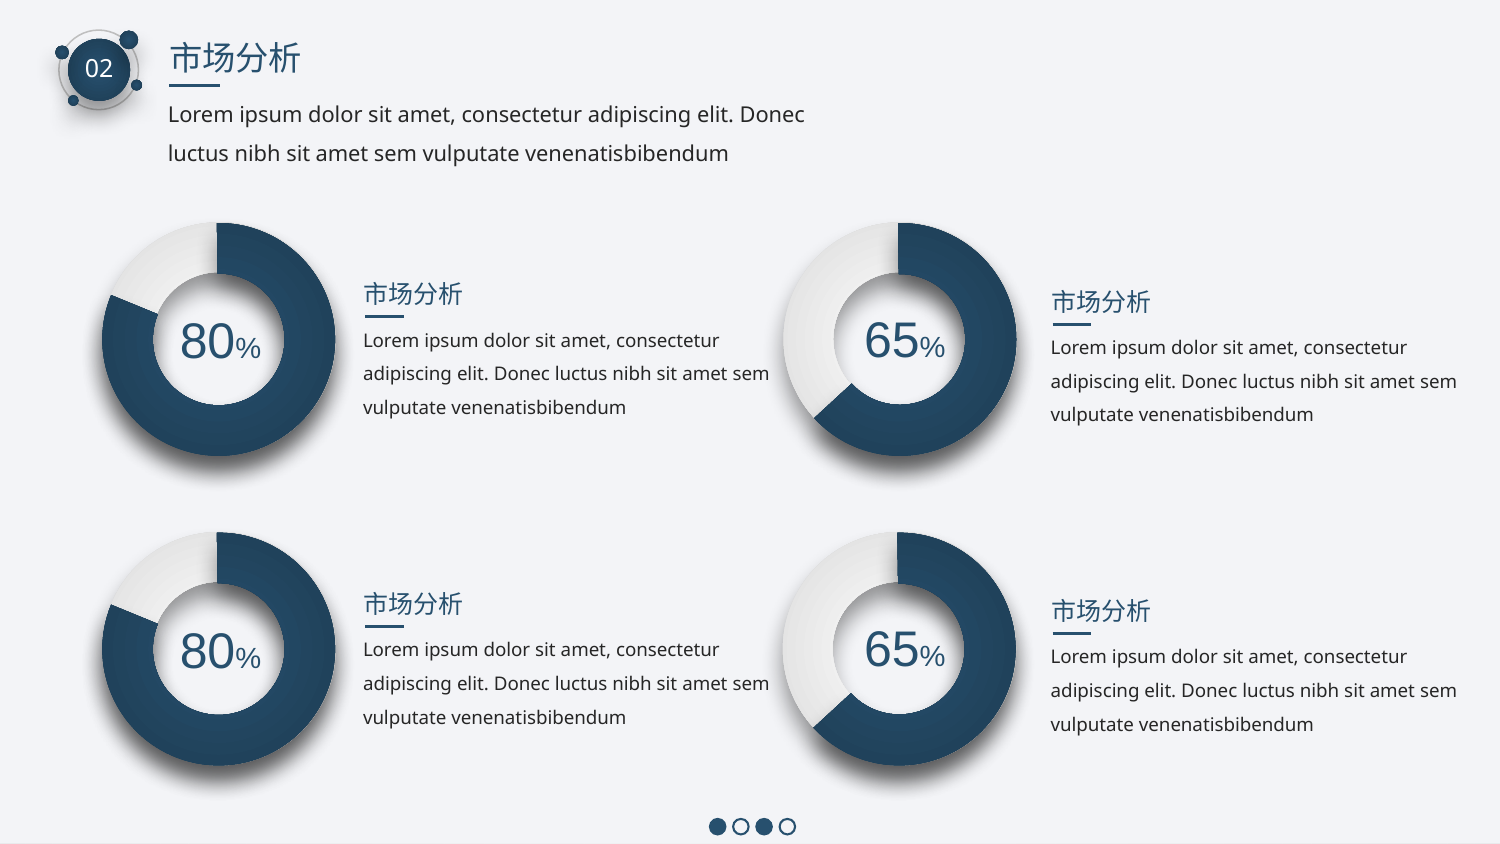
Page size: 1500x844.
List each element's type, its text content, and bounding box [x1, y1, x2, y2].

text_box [782, 531, 1017, 766]
text_box Lorem ipsum dolor sit amet, consectetur adipiscing elit. Donec luctus nibh sit amet sem vulputate venenatisbibendum [348, 619, 782, 736]
text_box 市场分析 [1036, 588, 1322, 634]
text_box Lorem ipsum dolor sit amet, consectetur adipiscing elit. Donec luctus nibh sit amet sem vulputate venenatisbibendum [1035, 626, 1482, 743]
text_box 市场分析 [154, 30, 318, 79]
text_box 市场分析 [349, 581, 634, 626]
text_box Lorem ipsum dolor sit amet, consectetur adipiscing elit. Donec luctus nibh sit amet sem vulputate venenatisbibendum [1035, 316, 1482, 433]
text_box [783, 222, 1017, 456]
text_box 02 [70, 45, 129, 91]
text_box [102, 222, 336, 456]
text_box Lorem ipsum dolor sit amet, consectetur adipiscing elit. Donec luctus nibh sit amet sem vulputate venenatisbibendum [153, 79, 825, 174]
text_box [102, 531, 336, 766]
text_box 市场分析 [349, 271, 634, 317]
text_box 市场分析 [1036, 278, 1322, 324]
text_box Lorem ipsum dolor sit amet, consectetur adipiscing elit. Donec luctus nibh sit amet sem vulputate venenatisbibendum [348, 309, 783, 426]
